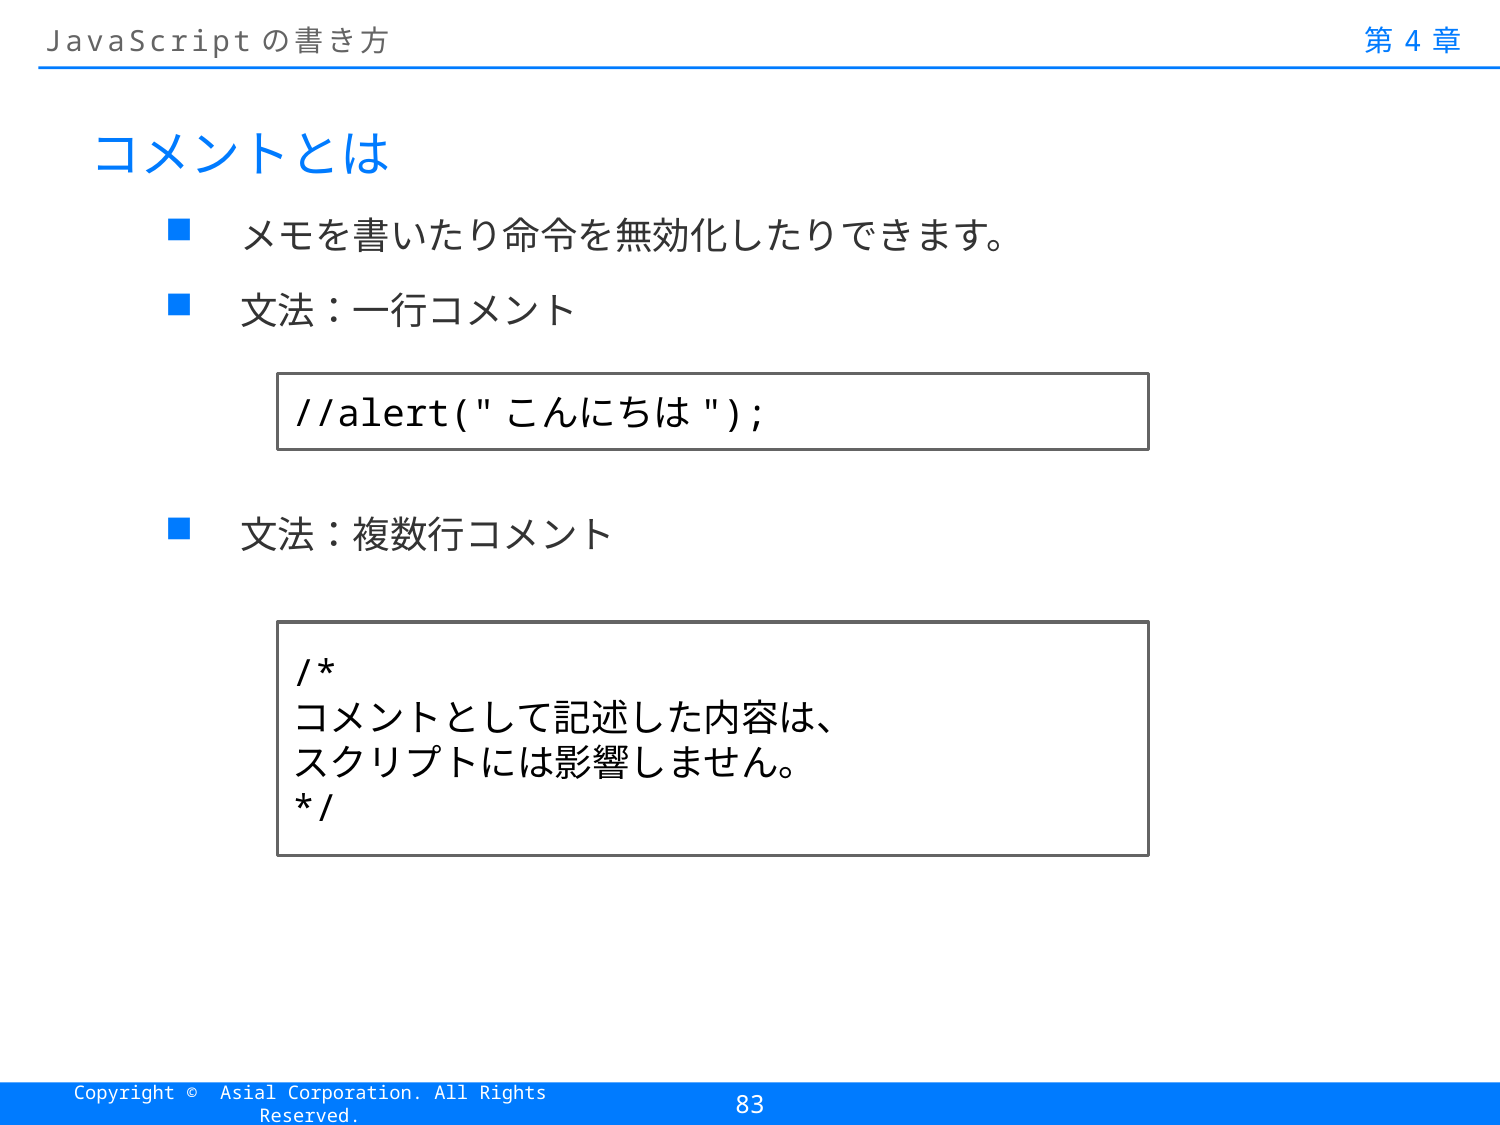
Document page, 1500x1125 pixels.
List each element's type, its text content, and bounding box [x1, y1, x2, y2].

text_box //alert("こんにちは"); [275, 371, 1150, 452]
slide_number 83 [581, 1075, 919, 1125]
list コメントとは メモを書いたり命令を無効化したりできます。 文法：一行コメント 文法：複数行コメント [75, 84, 1425, 988]
text_box /* コメントとして記述した内容は、 スクリプトには影響しません。 */ [275, 620, 1150, 857]
list 第4章 [702, 7, 1477, 72]
title JavaScriptの書き方 [29, 7, 702, 72]
